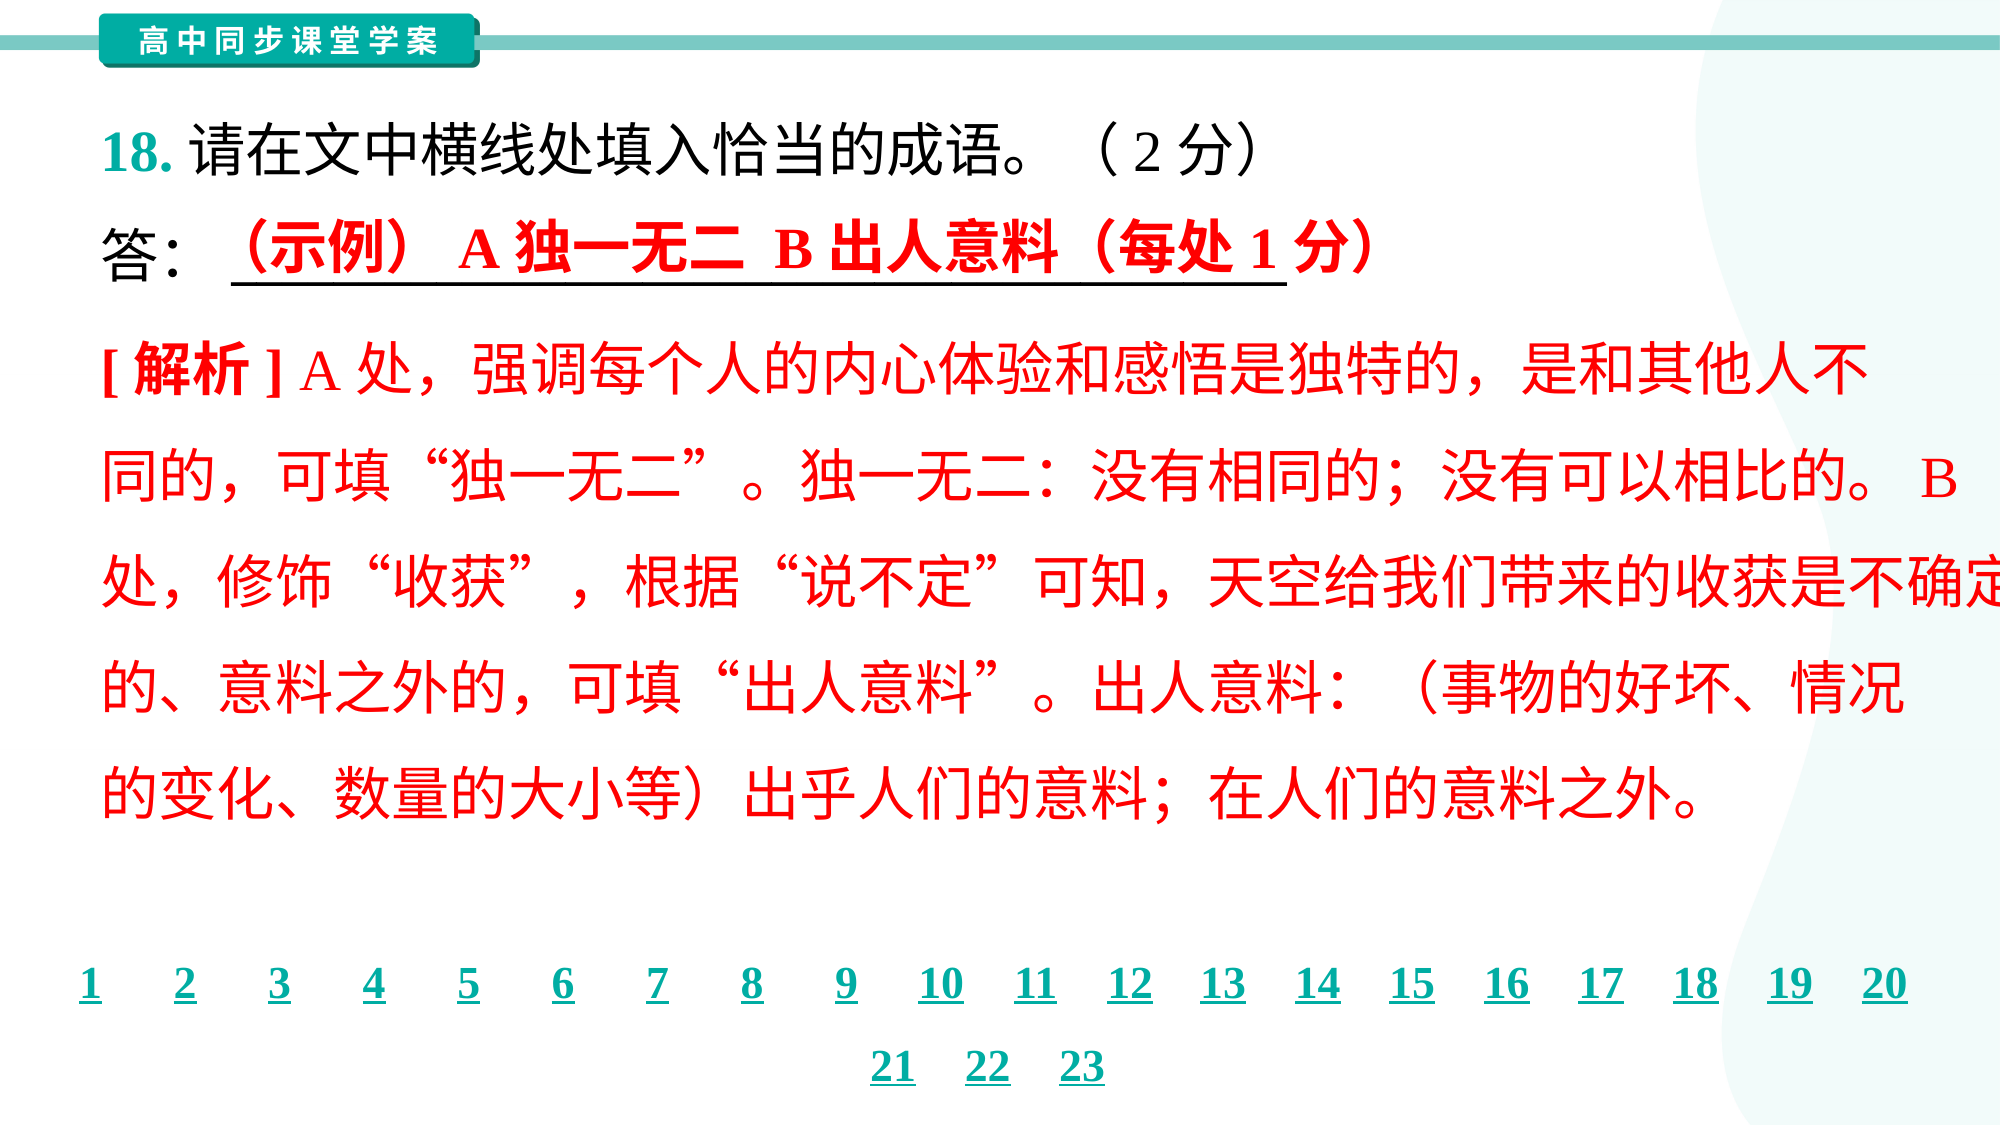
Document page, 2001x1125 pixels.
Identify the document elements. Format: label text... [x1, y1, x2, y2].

text_box 18.请在文中横线处填入恰当的成语。（2分） 答：_________________________________________ [100, 76, 1899, 290]
text_box [解析] A处，强调每个人的内心体验和感悟是独特的，是和其他人不 同的，可填“独一无二”。独一无二：没有相同的；没有可以相比的。B 处，修饰“收获”，根据“说不定”可知，天空给我们带来的收获是不确定 的、意料之外的，可填“出人意料”。出人意料：（事物的好坏、情况 的变化、数量的大小等）出乎人们的意料；在人们的意料之外。 [100, 296, 1899, 828]
text_box （示例）A独一无二 B出人意料（每处1分） [220, 178, 1399, 281]
picture [0, 0, 2000, 1125]
